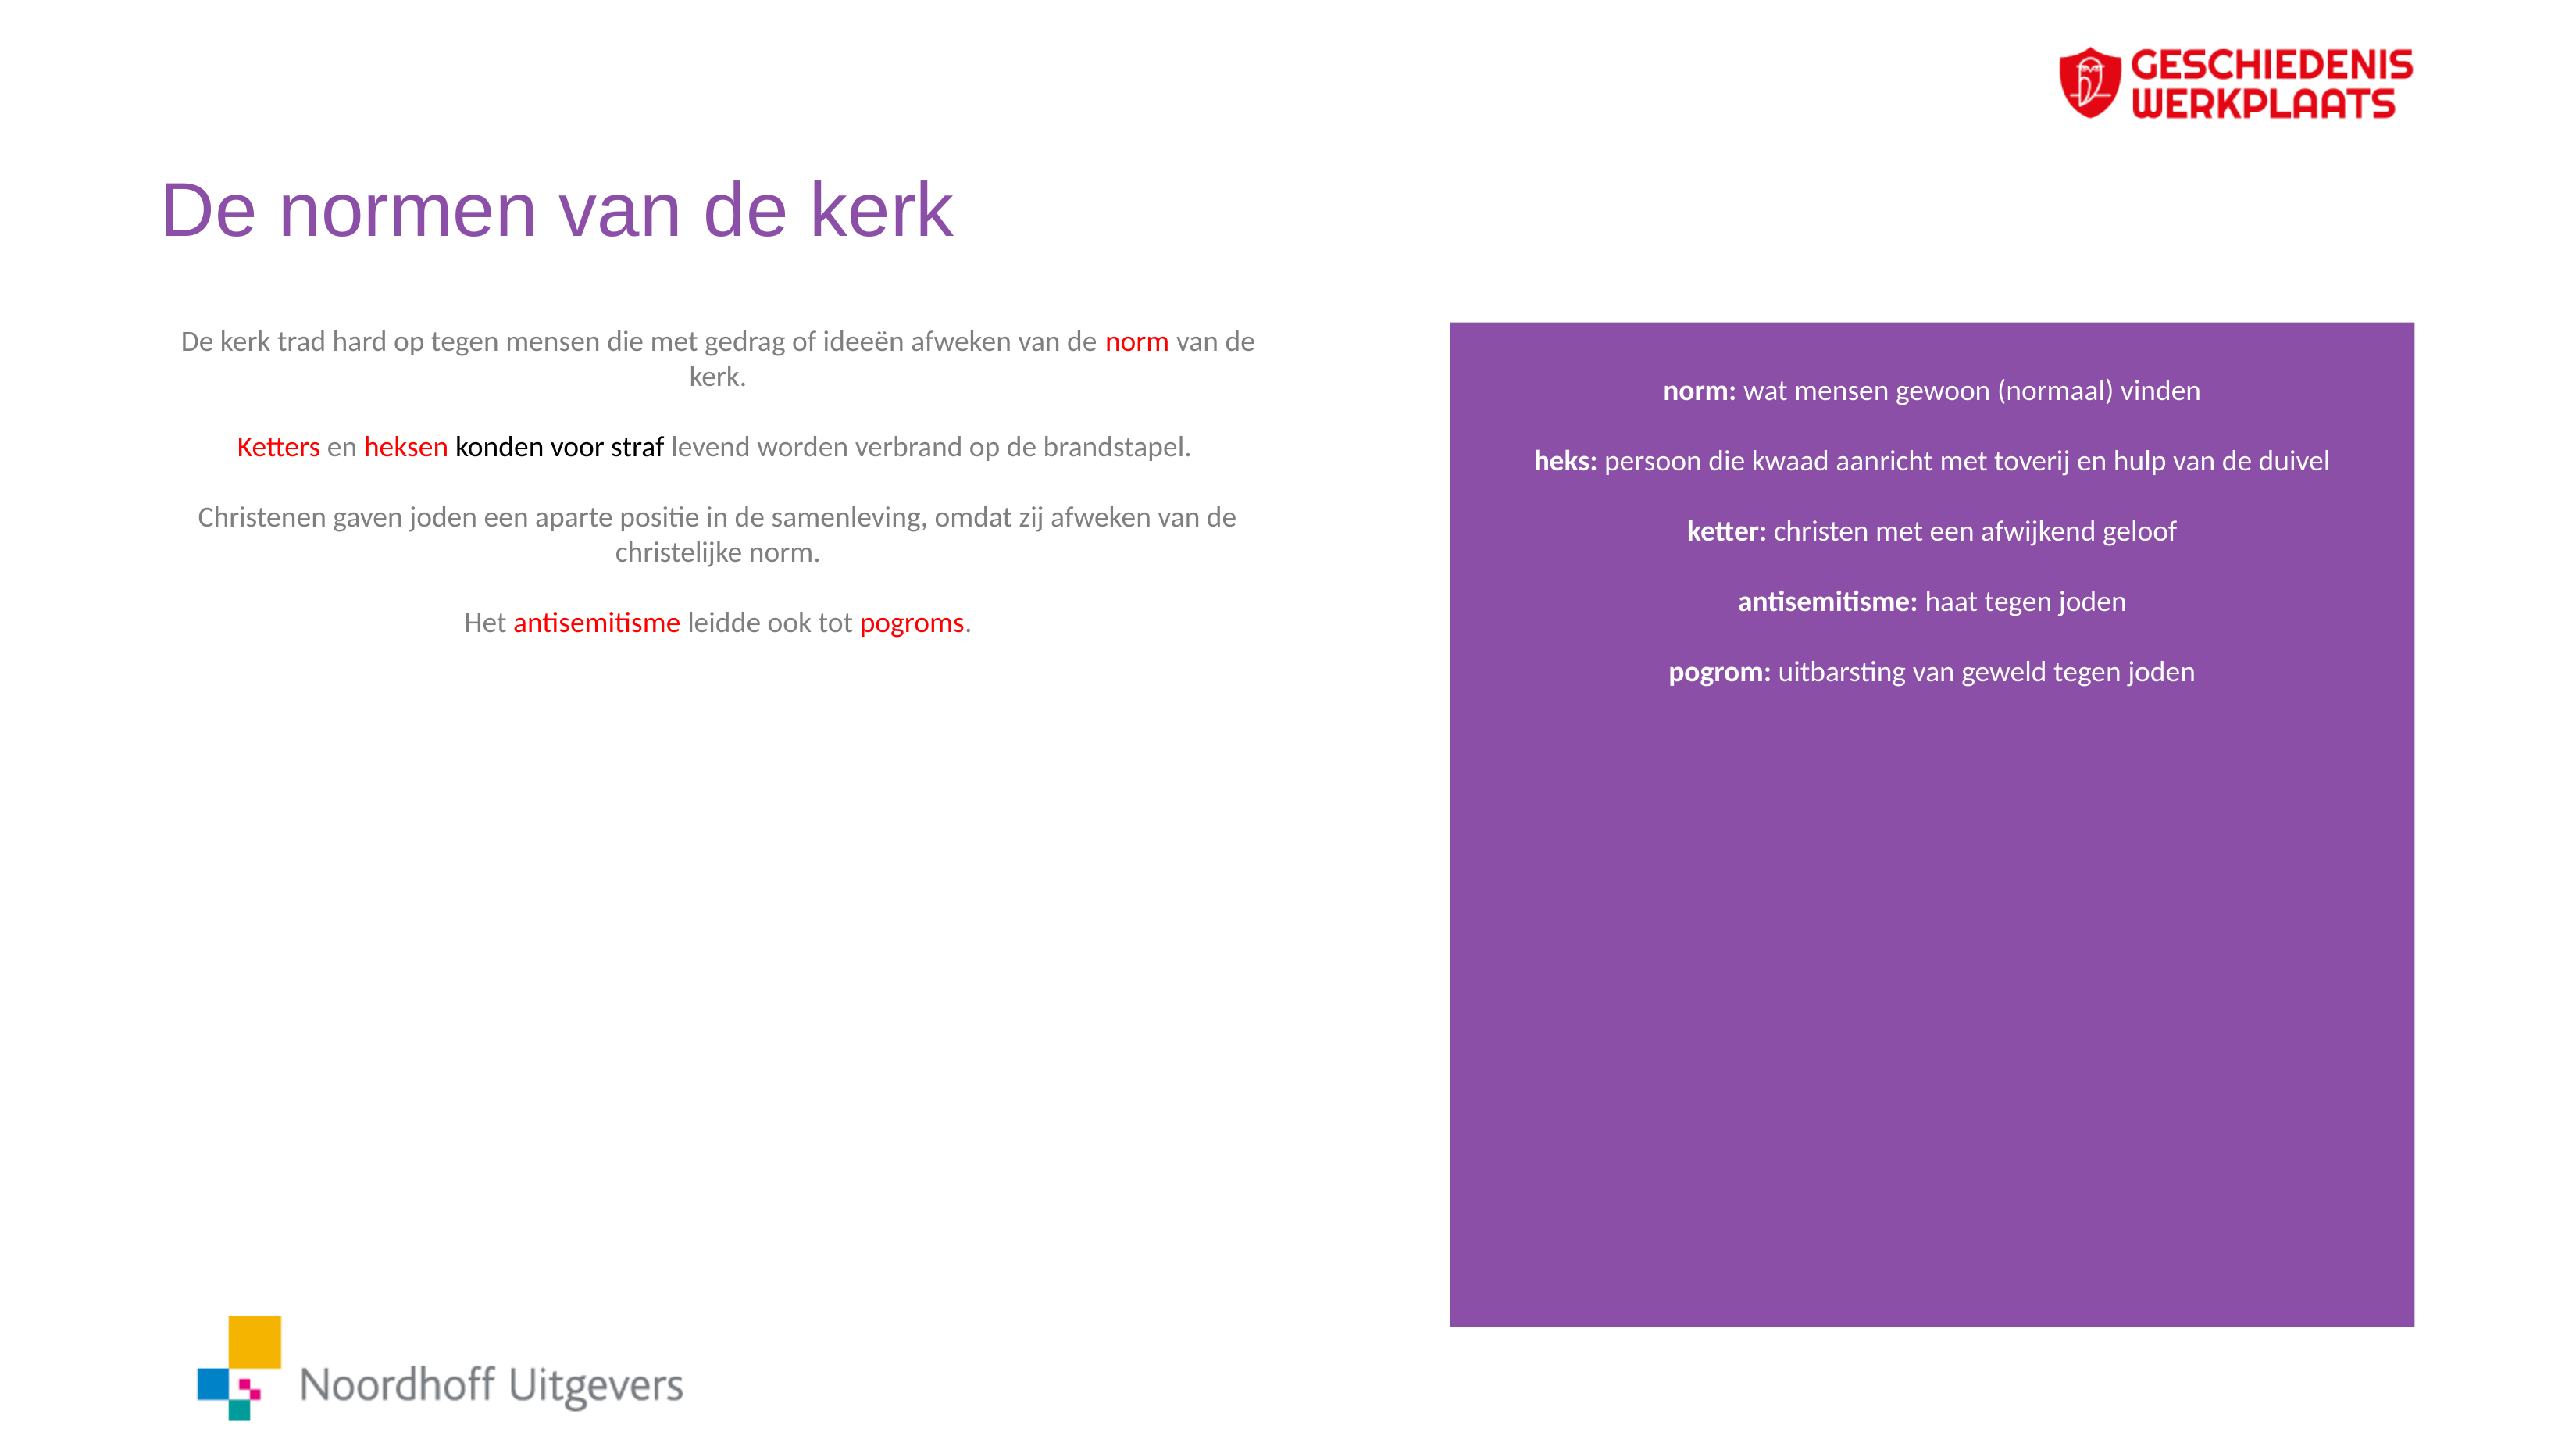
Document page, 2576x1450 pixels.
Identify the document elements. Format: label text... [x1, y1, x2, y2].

picture [1610, 0, 2576, 161]
picture [159, 1288, 802, 1449]
list De kerk trad hard op tegen mensen die met gedrag of ideeën afweken van de norm van de kerk. Ketters en heksen konden voor straf levend worden verbrand op de brandstapel. Christenen gaven joden een aparte positie in de samenleving, omdat zij afweken van de christelijke norm. Het antisemitisme leidde ook tot pogroms. [159, 322, 1291, 1288]
title De normen van de kerk [159, 159, 2416, 266]
list norm: wat mensen gewoon (normaal) vinden heks: persoon die kwaad aanricht met toverij en hulp van de duivel ketter: christen met een afwijkend geloof antisemitisme: haat tegen joden pogrom: uitbarsting van geweld tegen joden [1450, 322, 2415, 1327]
